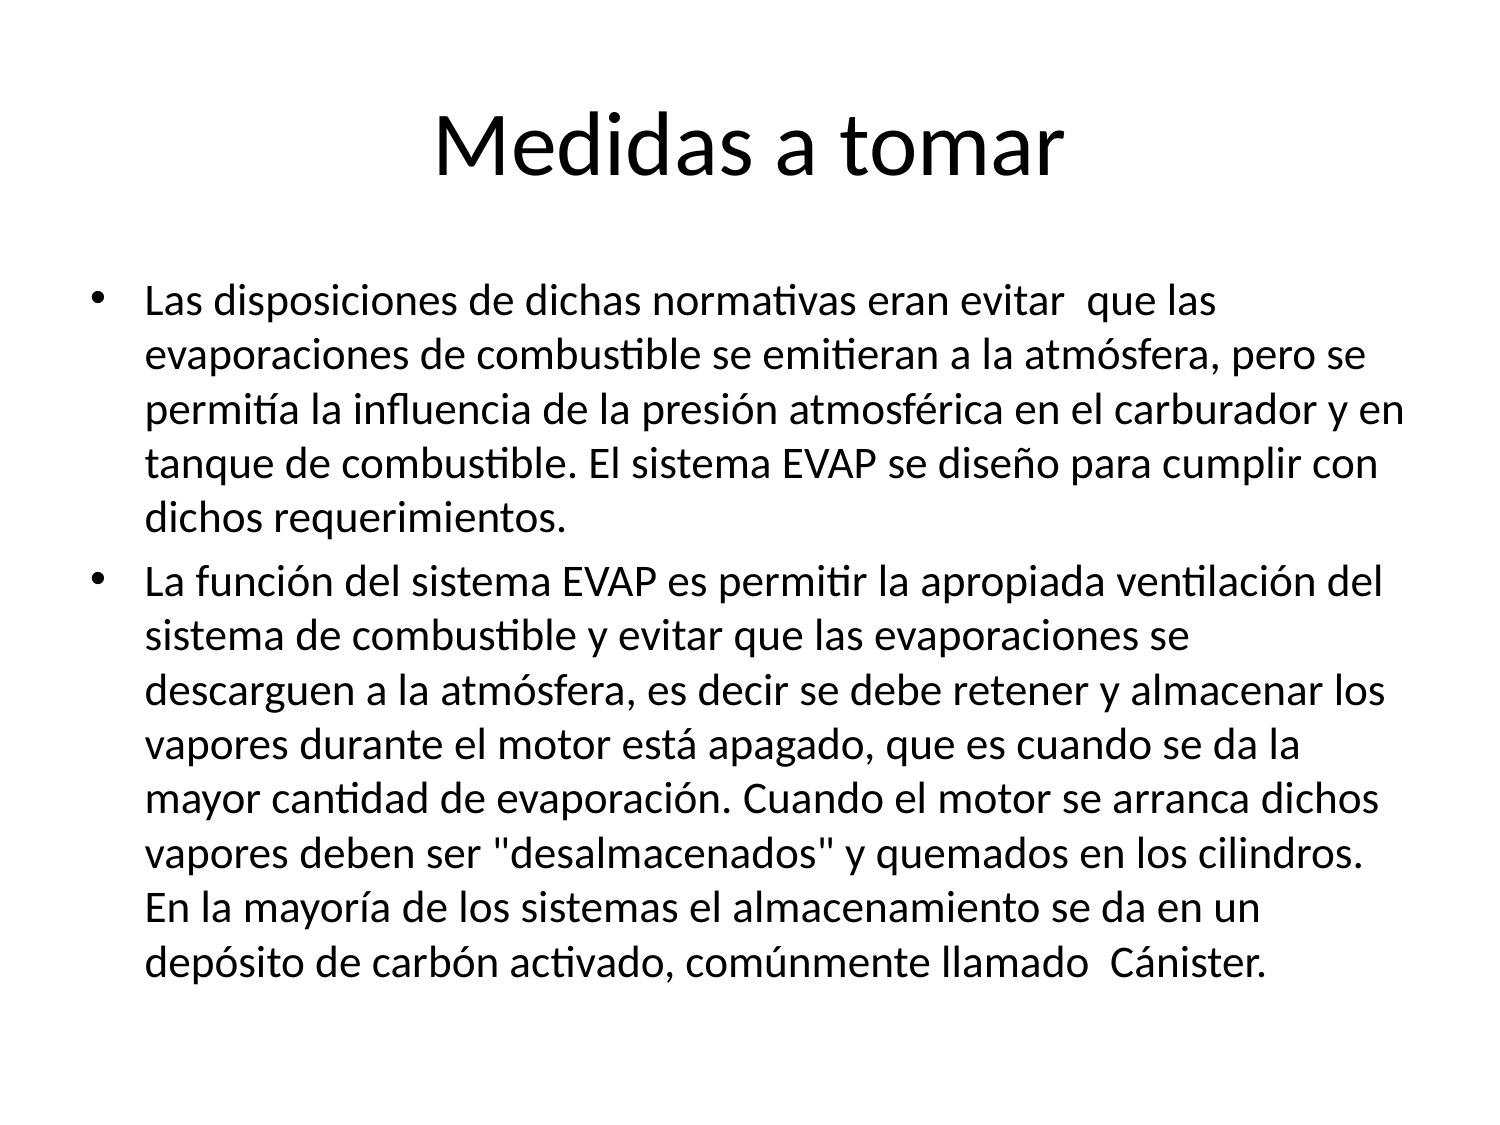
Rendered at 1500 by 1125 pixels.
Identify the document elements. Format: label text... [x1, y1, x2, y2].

title Medidas a tomar [75, 45, 1425, 233]
list Las disposiciones de dichas normativas eran evitar que las evaporaciones de combustible se emitieran a la atmósfera, pero se permitía la influencia de la presión atmosférica en el carburador y en tanque de combustible. El sistema EVAP se diseño para cumplir con dichos requerimientos. La función del sistema EVAP es permitir la apropiada ventilación del sistema de combustible y evitar que las evaporaciones se descarguen a la atmósfera, es decir se debe retener y almacenar los vapores durante el motor está apagado, que es cuando se da la mayor cantidad de evaporación. Cuando el motor se arranca dichos vapores deben ser "desalmacenados" y quemados en los cilindros. En la mayoría de los sistemas el almacenamiento se da en un depósito de carbón activado, comúnmente llamado Cánister. [75, 262, 1425, 1005]
